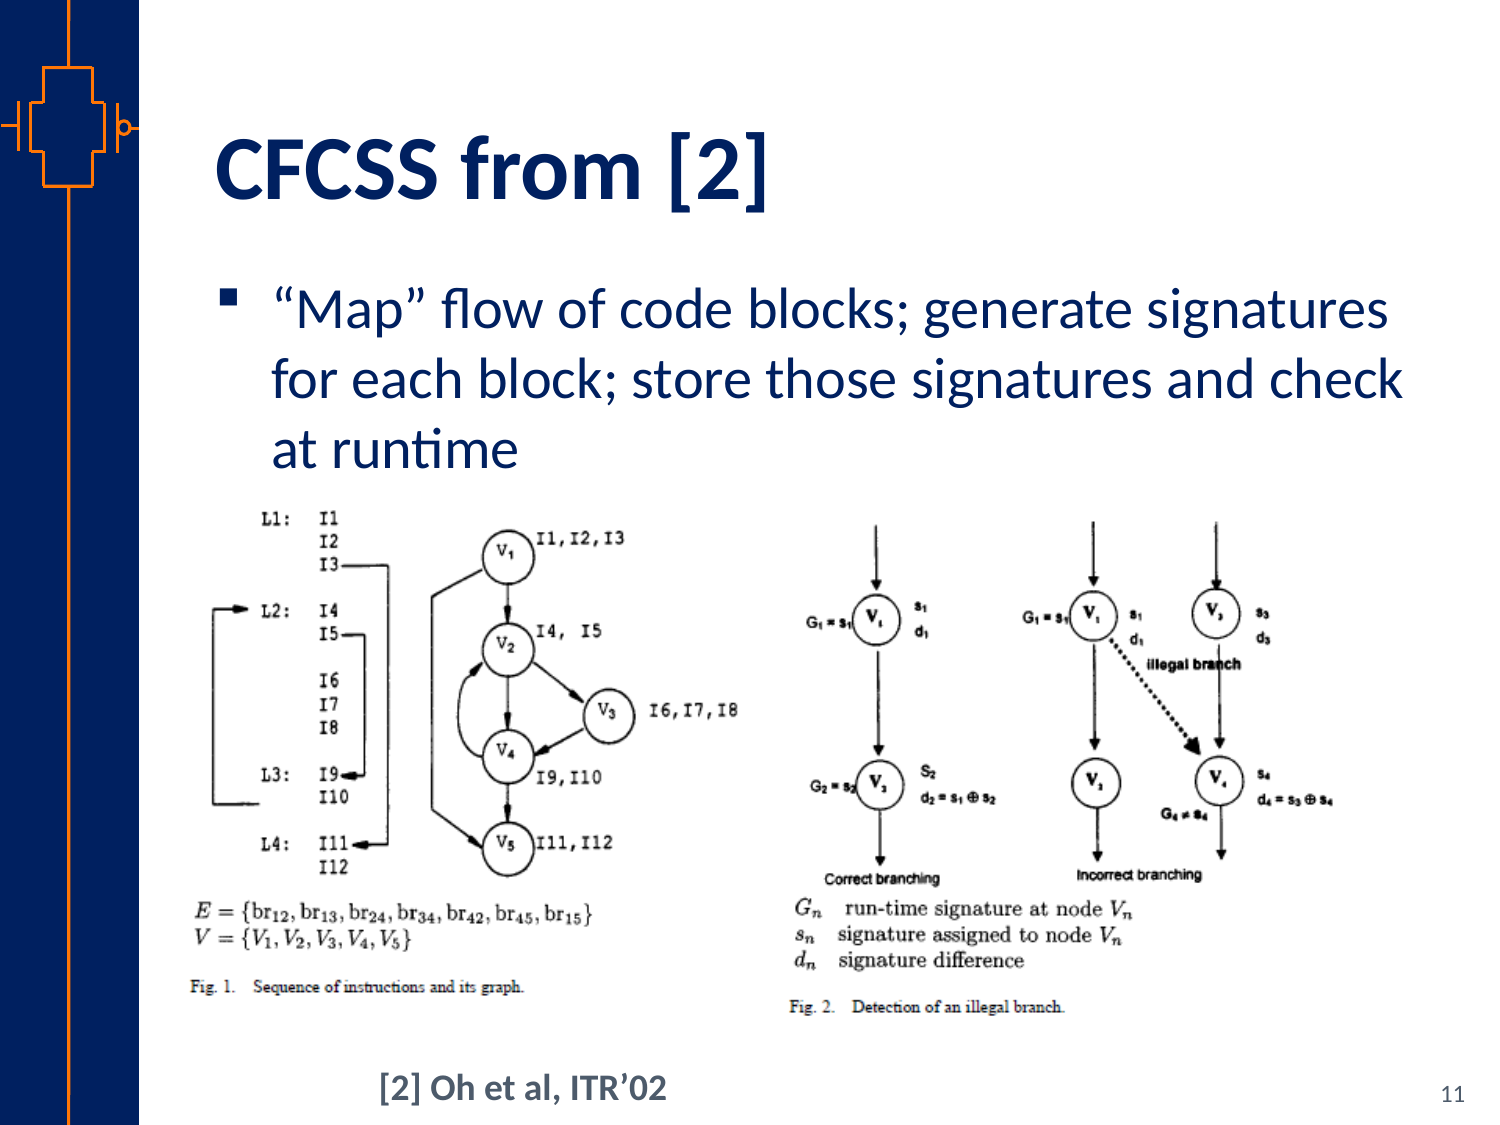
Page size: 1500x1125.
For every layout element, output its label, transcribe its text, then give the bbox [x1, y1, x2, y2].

slide_number 11 [1425, 1062, 1488, 1123]
title CFCSS from [2] [200, 37, 1388, 225]
picture [180, 494, 751, 1013]
picture [777, 514, 1361, 1031]
list “Map” flow of code blocks; generate signatures for each block; store those signatures and check at runtime [200, 262, 1425, 988]
text_box [2] Oh et al, ITR’02 [363, 1055, 683, 1115]
